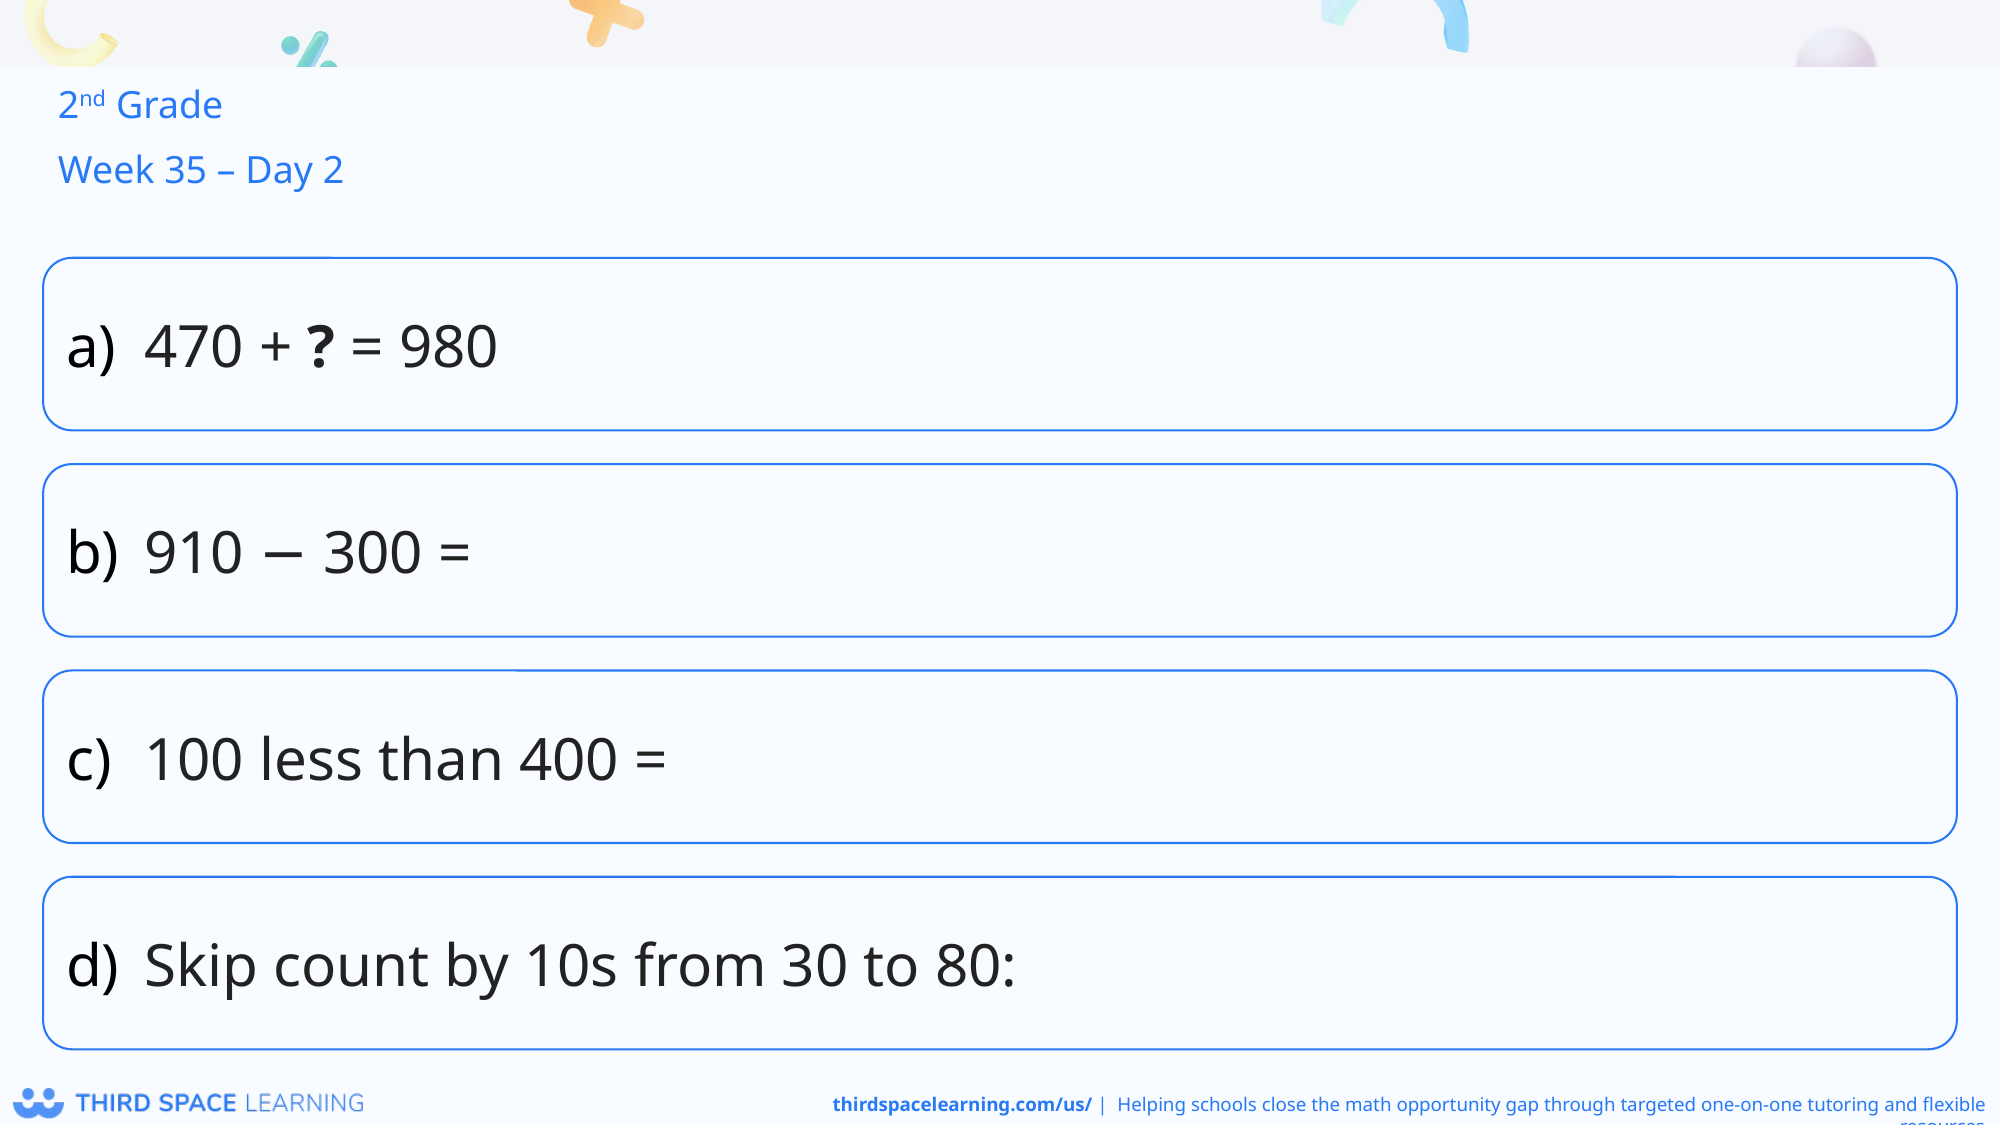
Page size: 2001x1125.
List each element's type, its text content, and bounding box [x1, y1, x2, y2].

picture [13, 1088, 365, 1119]
list 910 − 300 = [129, 478, 1939, 623]
list Skip count by 10s from 30 to 80: [129, 891, 1939, 1035]
picture [0, 0, 2000, 67]
text_box 2nd Grade Week 35 – Day 2 [43, 73, 509, 212]
list 100 less than 400 = [129, 684, 1939, 829]
list 470 + ? = 980 [129, 272, 1939, 416]
